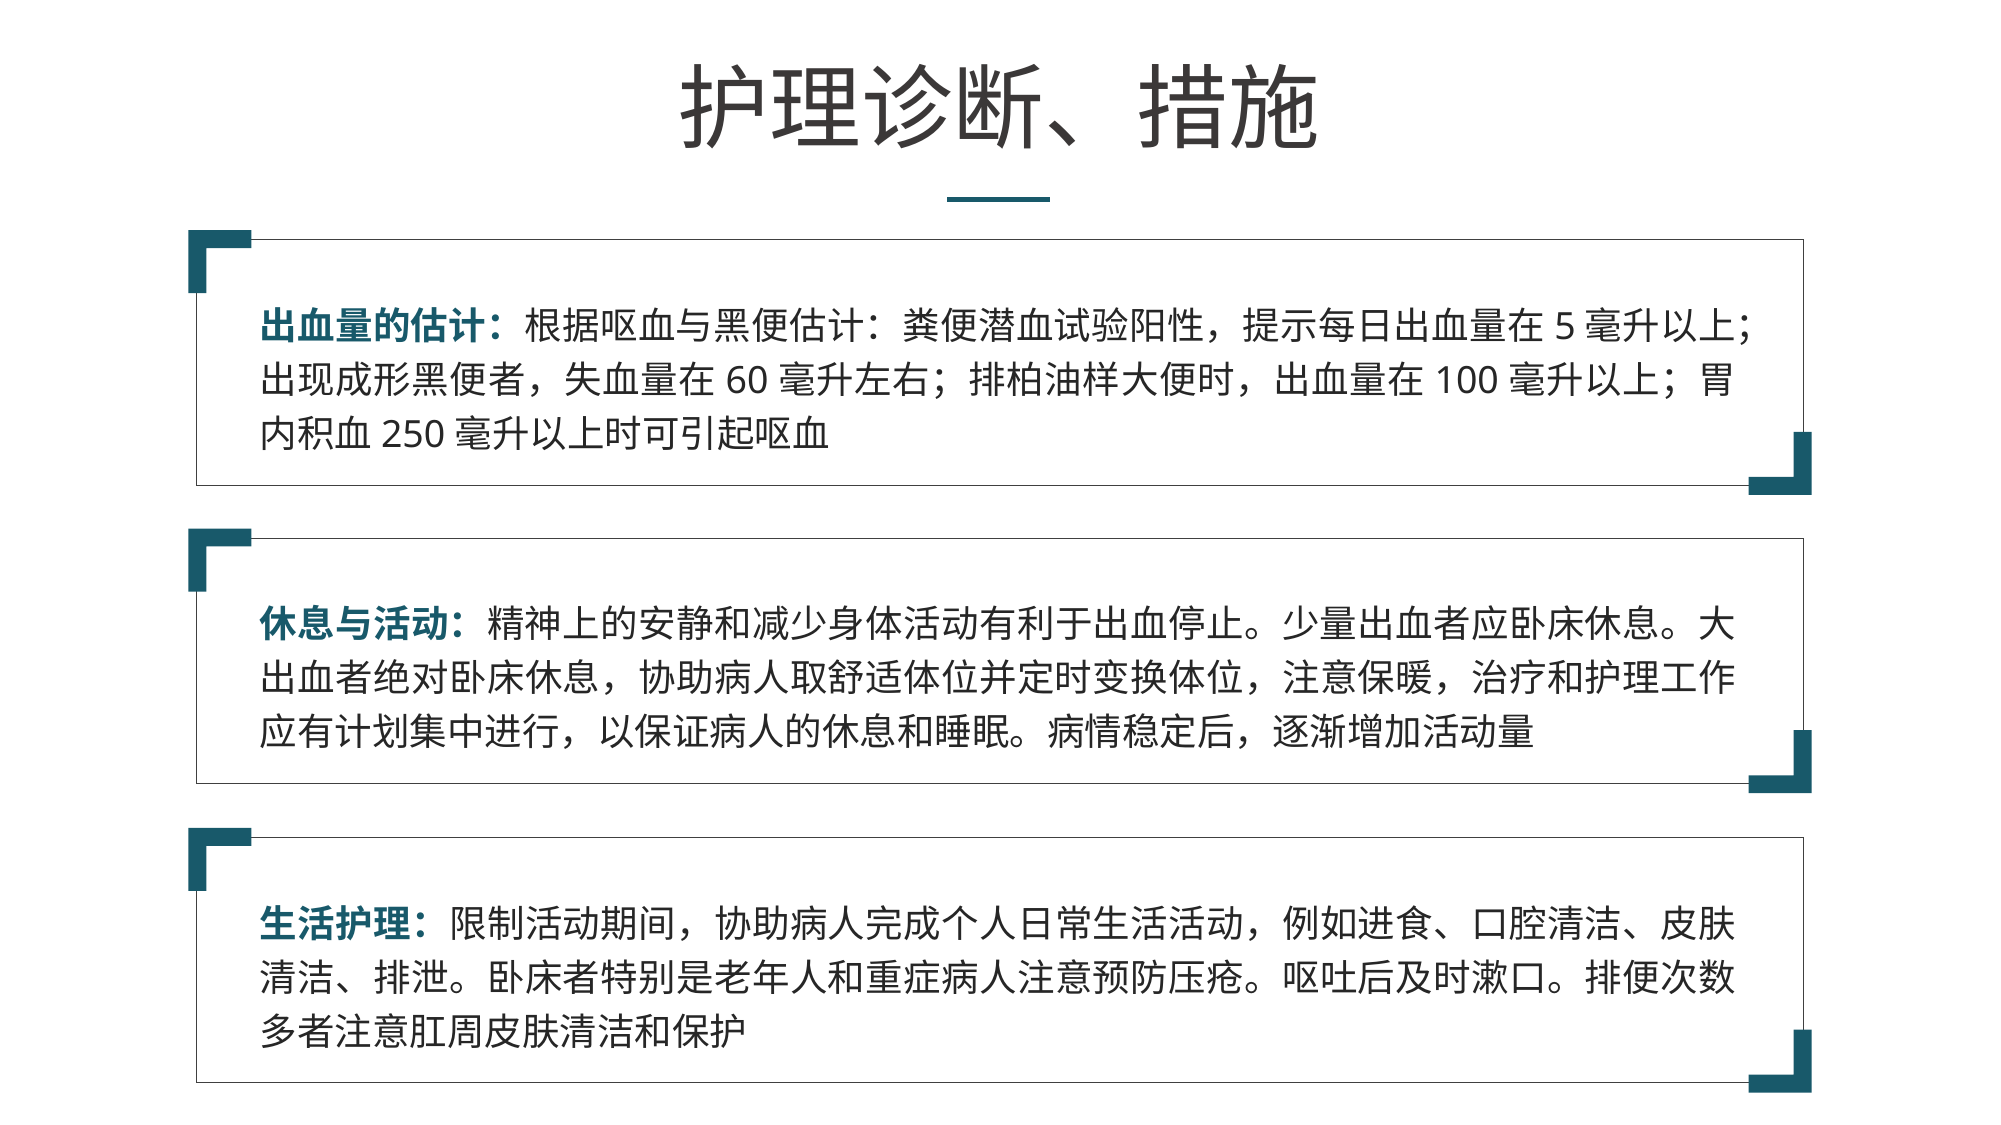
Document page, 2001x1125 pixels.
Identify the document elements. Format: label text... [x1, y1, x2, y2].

text_box [1748, 729, 1813, 794]
text_box 休息与活动：精神上的安静和减少身体活动有利于出血停止。少量出血者应卧床休息。大出血者绝对卧床休息，协助病人取舒适体位并定时变换体位，注意保暖，治疗和护理工作应有计划集中进行，以保证病人的休息和睡眠。病情稳定后，逐渐增加活动量 [259, 591, 1737, 754]
text_box [196, 836, 1804, 1084]
text_box [187, 528, 252, 593]
text_box [187, 229, 252, 294]
text_box [196, 537, 1804, 784]
text_box [1748, 431, 1813, 496]
text_box 出血量的估计：根据呕血与黑便估计：粪便潜血试验阳性，提示每日出血量在5毫升以上；出现成形黑便者，失血量在60毫升左右；排柏油样大便时，出血量在100毫升以上；胃内积血250毫升以上时可引起呕血 [259, 293, 1737, 455]
text_box [187, 827, 252, 892]
text_box [196, 239, 1804, 486]
text_box [1748, 1028, 1813, 1094]
text_box 生活护理：限制活动期间，协助病人完成个人日常生活活动，例如进食、口腔清洁、皮肤清洁、排泄。卧床者特别是老年人和重症病人注意预防压疮。呕吐后及时漱口。排便次数多者注意肛周皮肤清洁和保护 [259, 890, 1737, 1053]
